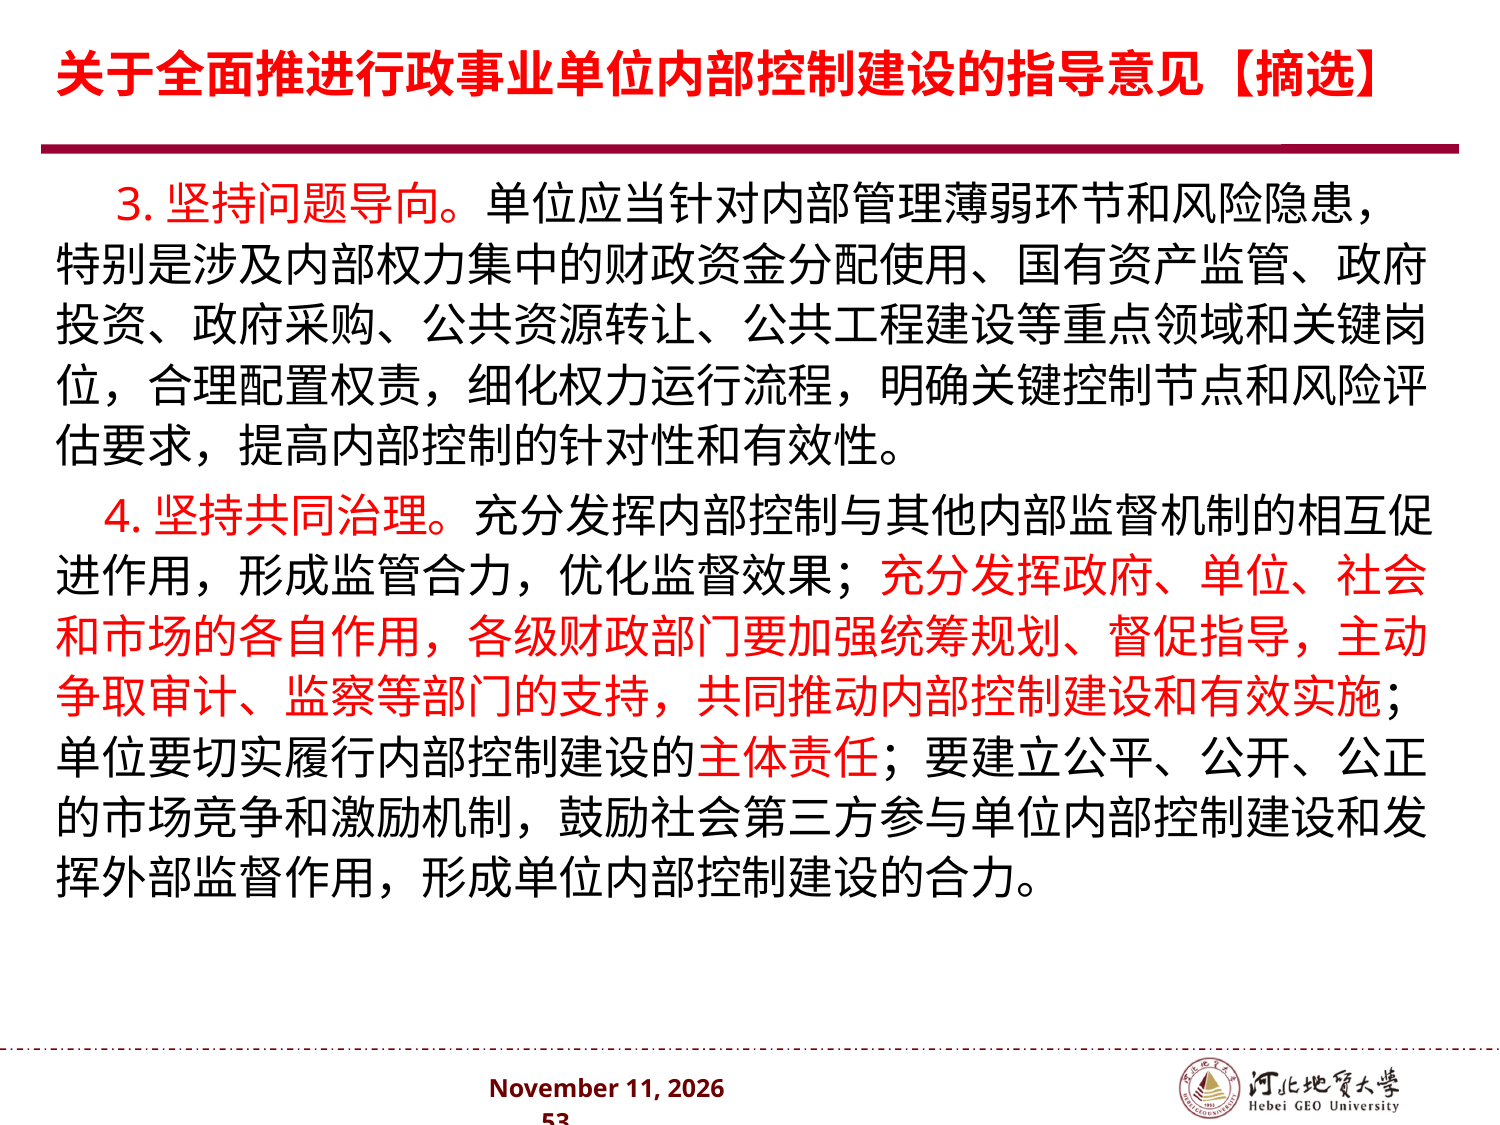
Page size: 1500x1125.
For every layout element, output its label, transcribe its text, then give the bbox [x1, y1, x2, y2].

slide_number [473, 1064, 990, 1109]
picture [1159, 1049, 1420, 1125]
list 3.坚持问题导向。单位应当针对内部管理薄弱环节和风险隐患，特别是涉及内部权力集中的财政资金分配使用、国有资产监管、政府投资、政府采购、公共资源转让、公共工程建设等重点领域和关键岗位，合理配置权责，细化权力运行流程，明确关键控制节点和风险评估要求，提高内部控制的针对性和有效性。 4.坚持共同治理。充分发挥内部控制与其他内部监督机制的相互促进作用，形成监管合力，优化监督效果；充分发挥政府、单位、社会和市场的各自作用，各级财政部门要加强统筹规划、督促指导，主动争取审计、监察等部门的支持，共同推动内部控制建设和有效实施；单位要切实履行内部控制建设的主体责任；要建立公平、公开、公正的市场竞争和激励机制，鼓励社会第三方参与单位内部控制建设和发挥外部监督作用，形成单位内部控制建设的合力。 [40, 161, 1460, 1036]
title 关于全面推进行政事业单位内部控制建设的指导意见【摘选】 [40, 18, 1460, 126]
